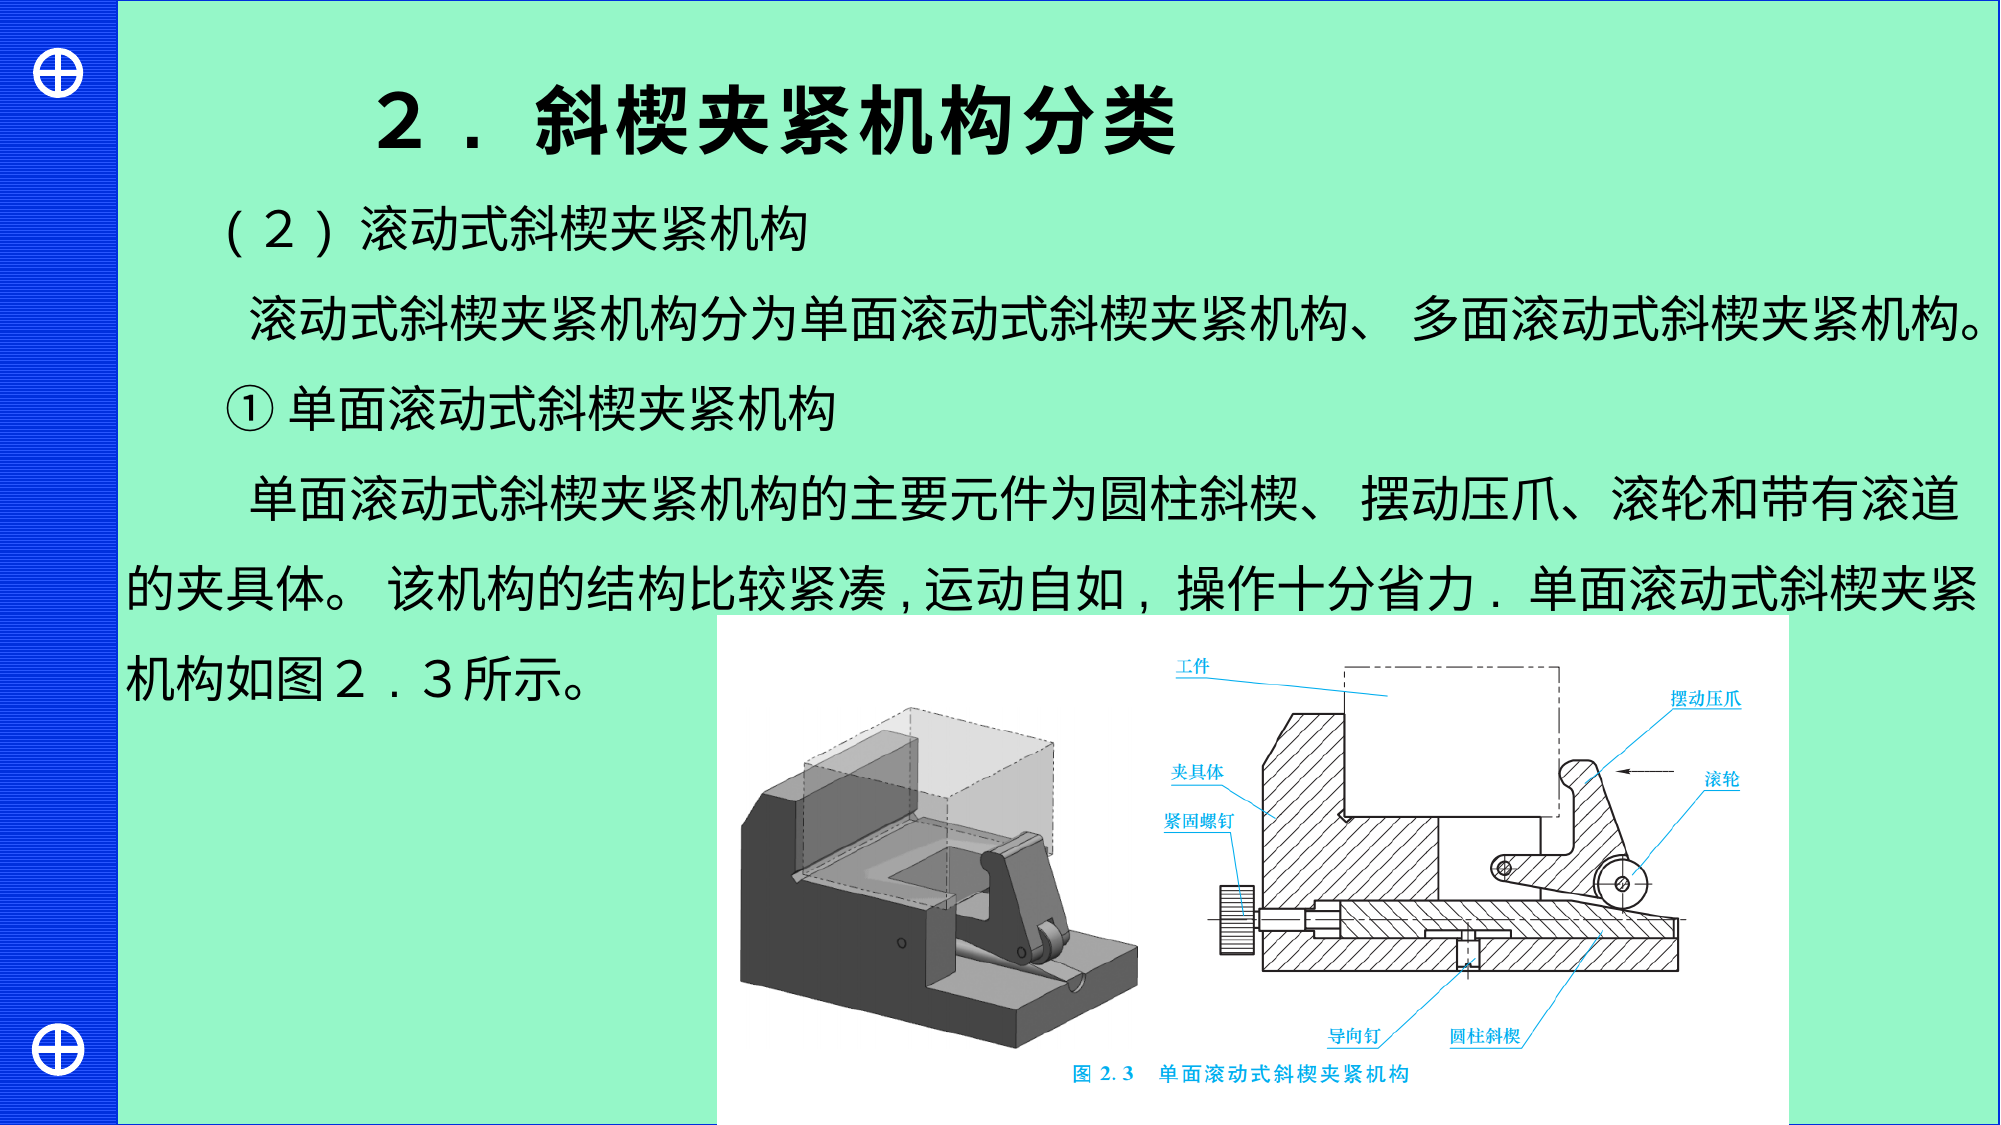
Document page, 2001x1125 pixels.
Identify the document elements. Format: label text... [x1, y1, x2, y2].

text_box ２. 斜楔夹紧机构分类 [144, 50, 1432, 160]
text_box (２) 滚动式斜楔夹紧机构 滚动式斜楔夹紧机构分为单面滚动式斜楔夹紧机构、 多面滚动式斜楔夹紧机构。 ①单面滚动式斜楔夹紧机构 单面滚动式斜楔夹紧机构的主要元件为圆柱斜楔、 摆动压爪、滚轮和带有滚道的夹具体。 该机构的结构比较紧凑,运动自如, 操作十分省力. 单面滚动式斜楔夹紧机构如图２.３所示。 [110, 160, 2000, 640]
picture [717, 615, 1789, 1125]
